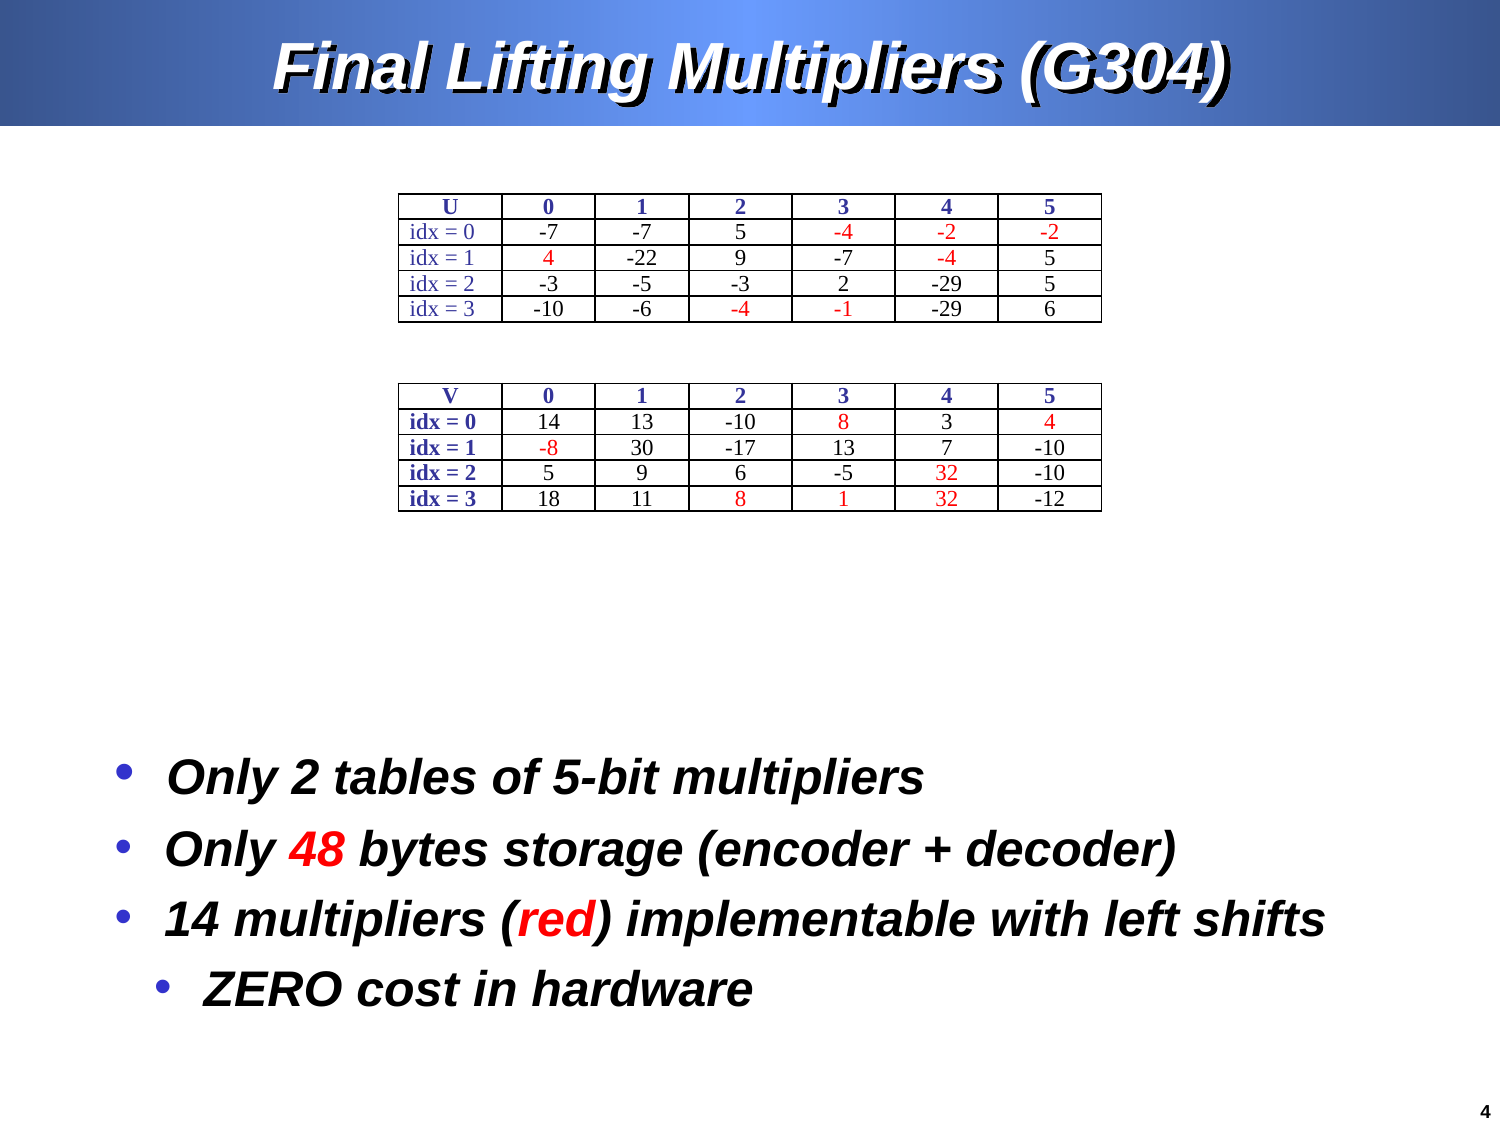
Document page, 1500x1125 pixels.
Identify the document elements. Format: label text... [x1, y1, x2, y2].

table_header 5 [999, 384, 1101, 408]
table_cell idx = 0 [399, 220, 501, 244]
table_cell idx = 3 [399, 297, 501, 321]
table_cell 9 [690, 246, 791, 270]
table_cell -6 [596, 297, 688, 321]
table_cell 7 [896, 435, 997, 459]
table_cell -22 [596, 246, 688, 270]
table_header 5 [999, 195, 1101, 218]
title Final Lifting Multipliers (G304) [74, 12, 1426, 126]
table_cell -29 [896, 271, 997, 295]
table_cell -10 [999, 435, 1101, 459]
table_cell -8 [503, 435, 594, 459]
table_cell 9 [596, 461, 688, 485]
table_cell -1 [793, 297, 894, 321]
table_cell -7 [596, 220, 688, 244]
table_cell 4 [999, 410, 1101, 434]
text_box Only 2 tables of 5-bit multipliers Only 48 bytes storage (encoder + decoder) 14 multipliers (red) implementable with left shifts ZERO cost in hardware [99, 728, 1375, 1024]
table_cell -10 [690, 410, 791, 434]
table_cell 32 [896, 487, 997, 510]
table_cell 4 [503, 246, 594, 270]
table_cell 13 [793, 435, 894, 459]
table_cell -17 [690, 435, 791, 459]
table_header 2 [690, 195, 791, 218]
table_cell idx = 0 [399, 410, 501, 434]
table_cell -4 [690, 297, 791, 321]
table_cell idx = 3 [399, 487, 501, 510]
table_cell idx = 1 [399, 435, 501, 459]
table_cell idx = 2 [399, 271, 501, 295]
table_header U [399, 195, 501, 218]
table_cell -7 [503, 220, 594, 244]
table_cell 11 [596, 487, 688, 510]
table_cell 6 [999, 297, 1101, 321]
table_cell 30 [596, 435, 688, 459]
slide_number 3 [1368, 1091, 1500, 1125]
table_cell -5 [596, 271, 688, 295]
table_cell -4 [793, 220, 894, 244]
table_header 1 [596, 195, 688, 218]
table_cell 14 [503, 410, 594, 434]
table_cell 6 [690, 461, 791, 485]
table_cell 32 [896, 461, 997, 485]
table_cell -10 [999, 461, 1101, 485]
table_header 2 [690, 384, 791, 408]
table_header 1 [596, 384, 688, 408]
table_cell 5 [999, 246, 1101, 270]
table_cell -4 [896, 246, 997, 270]
table_cell idx = 1 [399, 246, 501, 270]
table_cell -5 [793, 461, 894, 485]
table_cell 5 [999, 271, 1101, 295]
table_header 0 [503, 384, 594, 408]
table_cell 3 [896, 410, 997, 434]
table_cell -2 [896, 220, 997, 244]
table_header 0 [503, 195, 594, 218]
table_cell 2 [793, 271, 894, 295]
table_cell idx = 2 [399, 461, 501, 485]
table_cell 8 [690, 487, 791, 510]
table_cell 18 [503, 487, 594, 510]
table_cell 1 [793, 487, 894, 510]
table_header 3 [793, 384, 894, 408]
table_header V [399, 384, 501, 408]
table_cell -3 [690, 271, 791, 295]
table_cell -7 [793, 246, 894, 270]
table_cell -10 [503, 297, 594, 321]
table_cell -29 [896, 297, 997, 321]
table_cell 13 [596, 410, 688, 434]
table_header 3 [793, 195, 894, 218]
table_cell 8 [793, 410, 894, 434]
table_header 4 [896, 195, 997, 218]
table_cell -12 [999, 487, 1101, 510]
table_cell 5 [690, 220, 791, 244]
table_header 4 [896, 384, 997, 408]
table_cell -3 [503, 271, 594, 295]
table_cell 5 [503, 461, 594, 485]
table_cell -2 [999, 220, 1101, 244]
